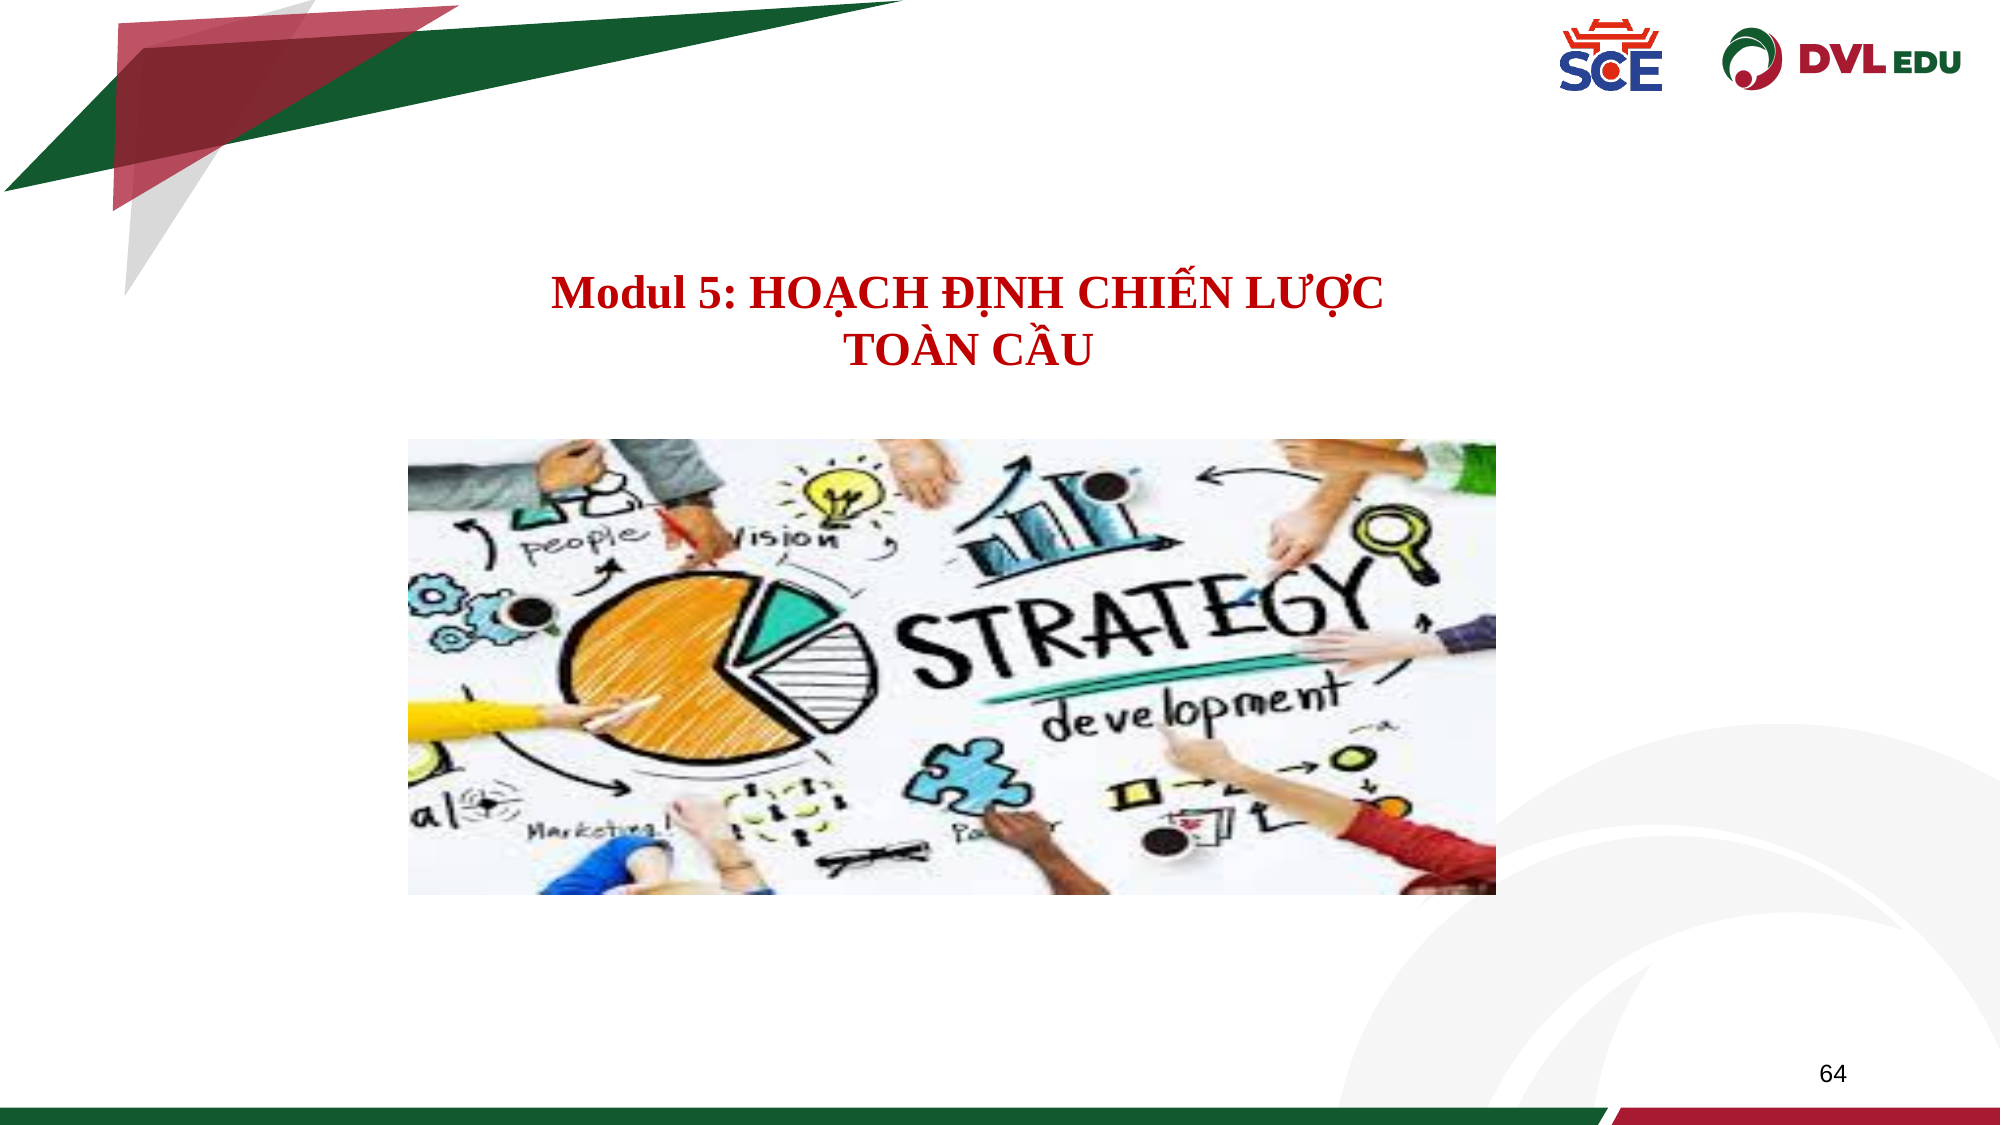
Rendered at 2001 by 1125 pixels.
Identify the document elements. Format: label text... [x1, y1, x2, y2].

text_box Modul 5: HOẠCH ĐỊNH CHIẾN LƯỢC TOÀN CẦU [474, 253, 1464, 439]
picture [1559, 19, 1667, 91]
text_box 64 [1412, 1042, 1863, 1103]
picture [408, 439, 1496, 895]
picture [1722, 27, 1961, 91]
